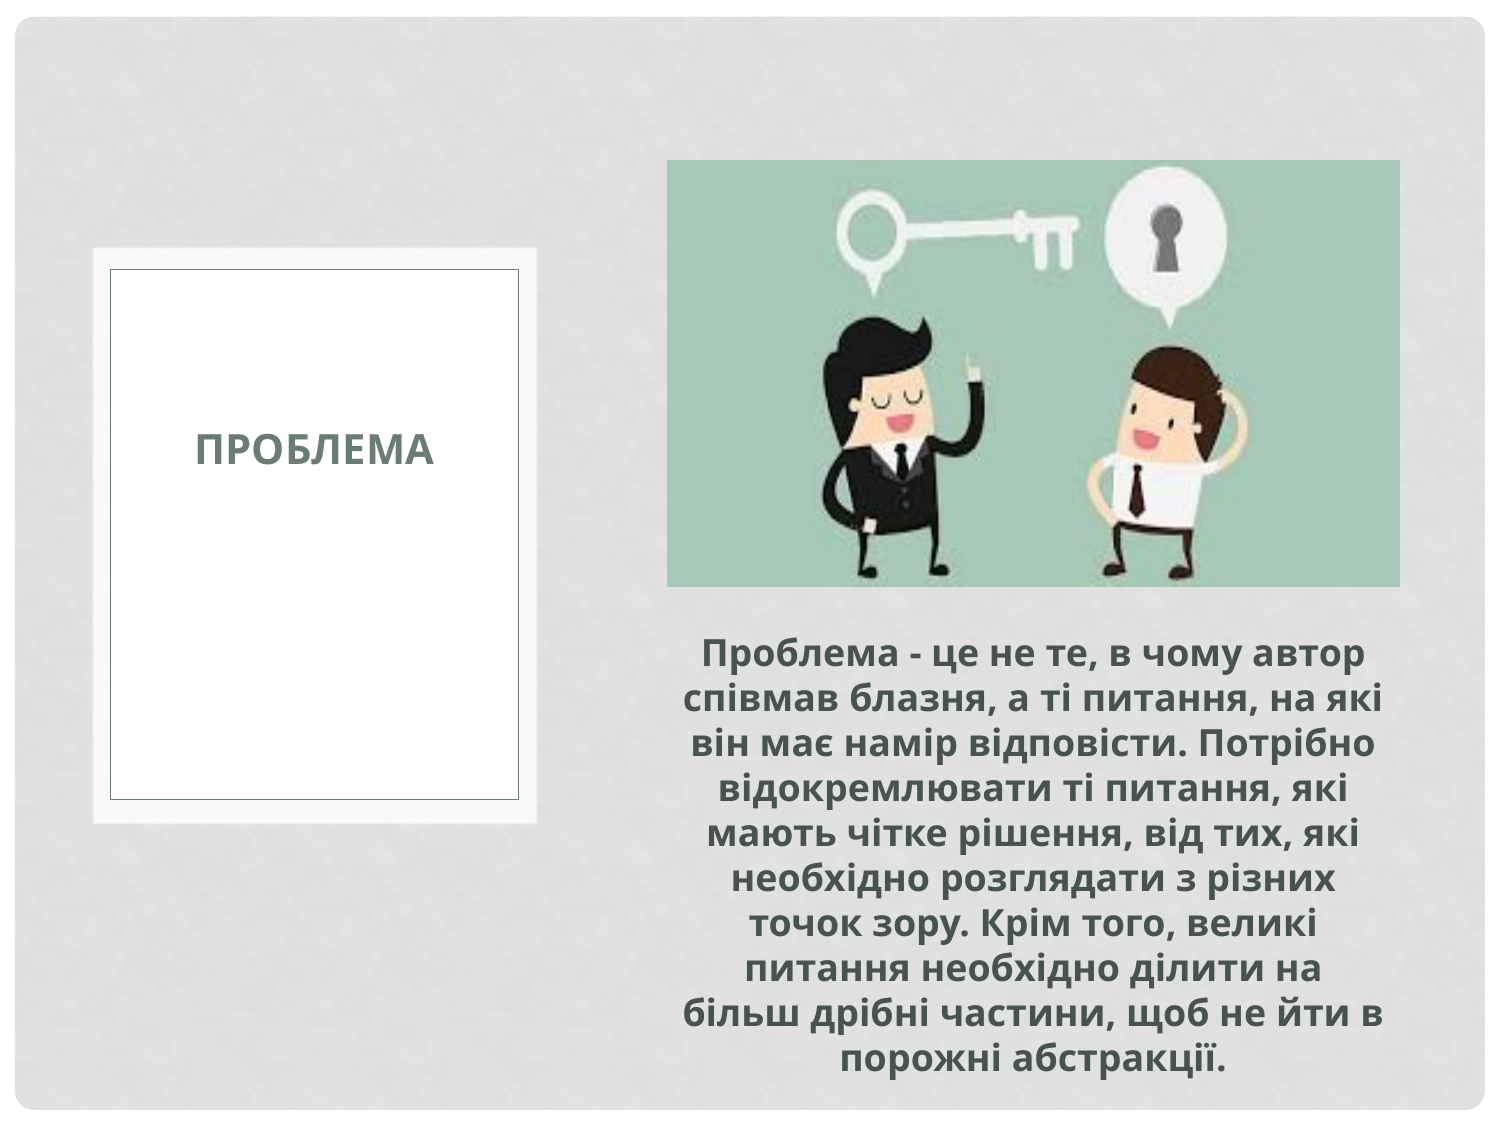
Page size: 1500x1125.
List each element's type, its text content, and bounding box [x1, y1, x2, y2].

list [667, 160, 1400, 587]
title Проблема [126, 284, 504, 480]
list Проблема - це не те, в чому автор співмав блазня, а ті питання, на які він має намір відповісти. Потрібно відокремлювати ті питання, які мають чітке рішення, від тих, які необхідно розглядати з різних точок зору. Крім того, великі питання необхідно ділити на більш дрібні частини, щоб не йти в порожні абстракції. [667, 621, 1400, 969]
